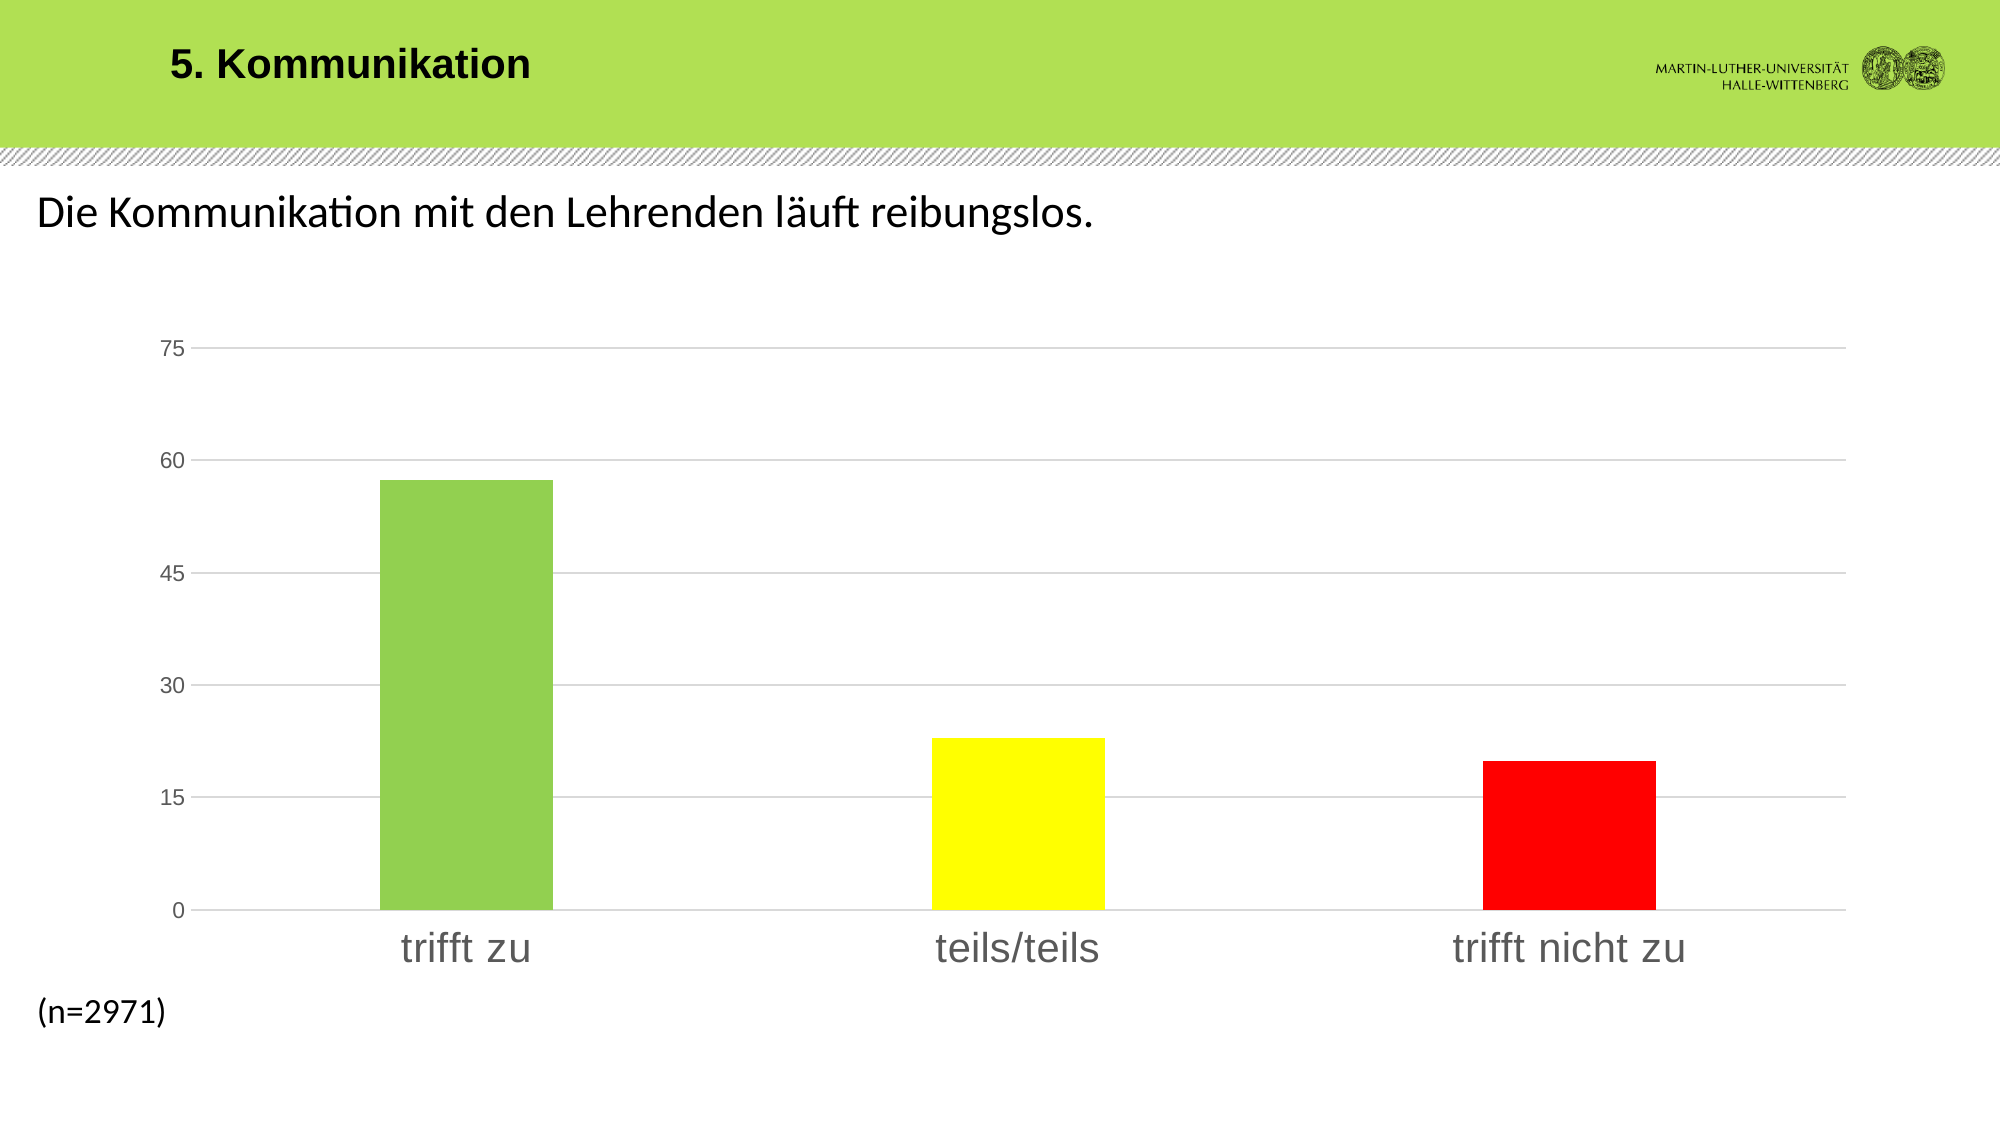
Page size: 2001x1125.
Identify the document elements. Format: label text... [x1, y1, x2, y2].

text_box 5. Kommunikation [162, 29, 540, 145]
picture [1656, 46, 1945, 90]
picture [0, 148, 2000, 166]
chart [140, 297, 1855, 987]
title Die Kommunikation mit den Lehrenden läuft reibungslos. (n=2971) [36, 187, 1964, 1083]
